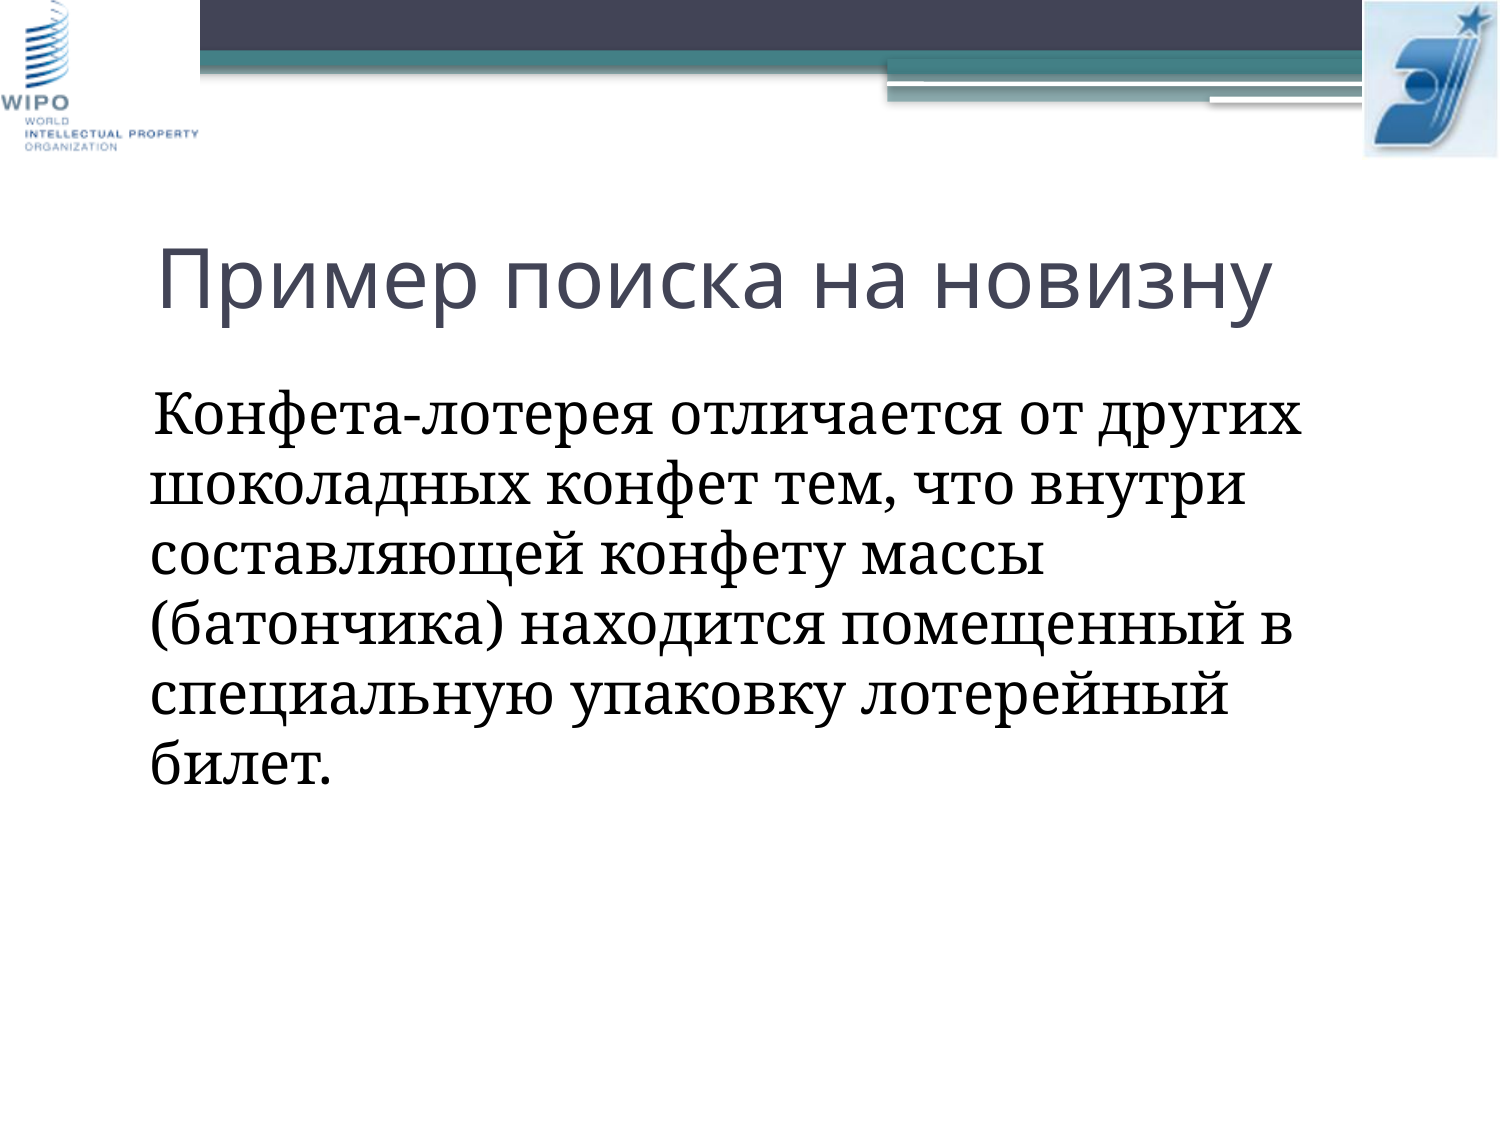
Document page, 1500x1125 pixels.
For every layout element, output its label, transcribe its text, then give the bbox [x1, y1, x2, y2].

title Пример поиска на новизну [75, 187, 1425, 363]
list Конфета-лотерея отличается от других шоколадных конфет тем, что внутри составляющей конфету массы (батончика) находится помещенный в специальную упаковку лотерейный билет. [75, 368, 1425, 1079]
picture [1362, 0, 1500, 161]
picture [0, 0, 200, 153]
